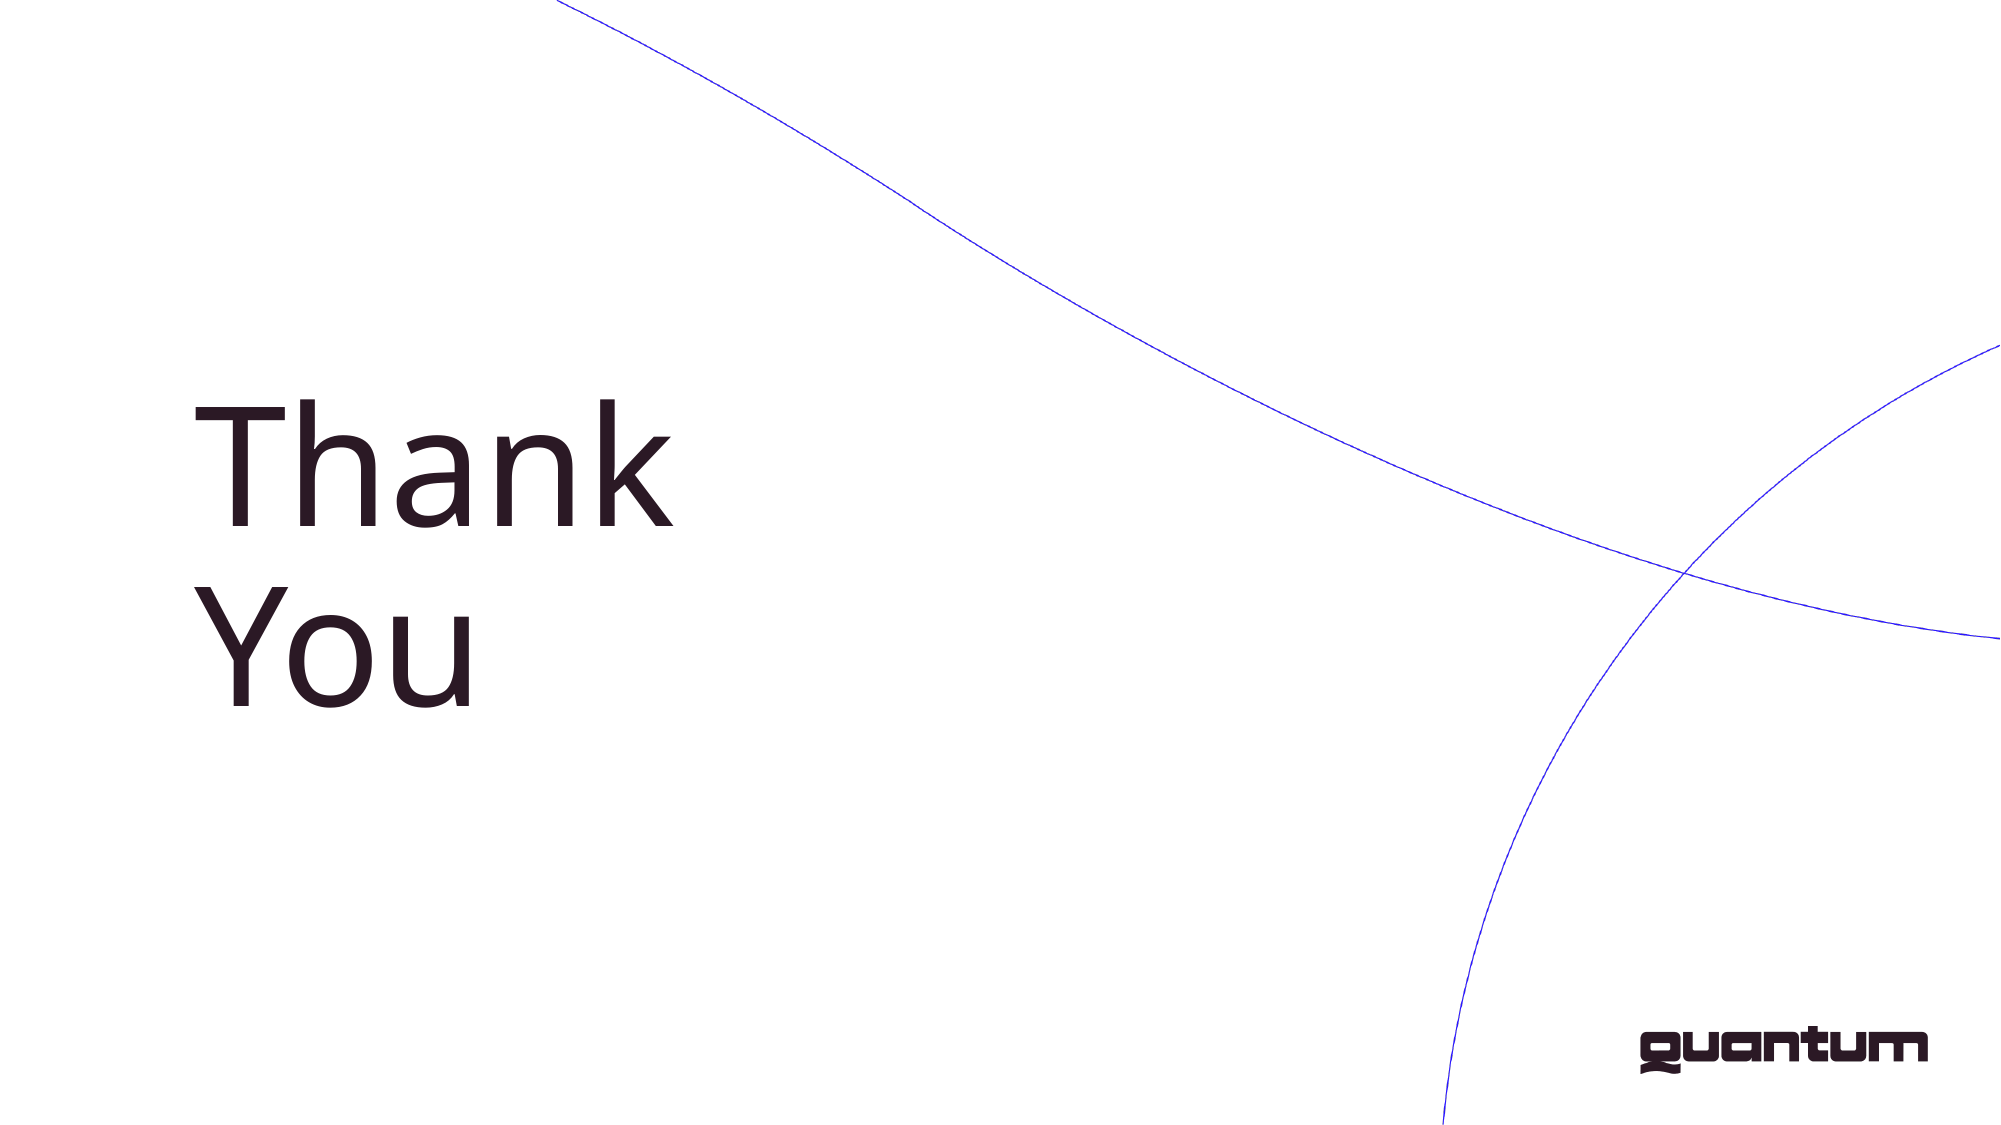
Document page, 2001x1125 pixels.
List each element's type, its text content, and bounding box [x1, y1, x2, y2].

picture [556, 0, 2000, 1125]
text_box Thank You [179, 293, 556, 832]
